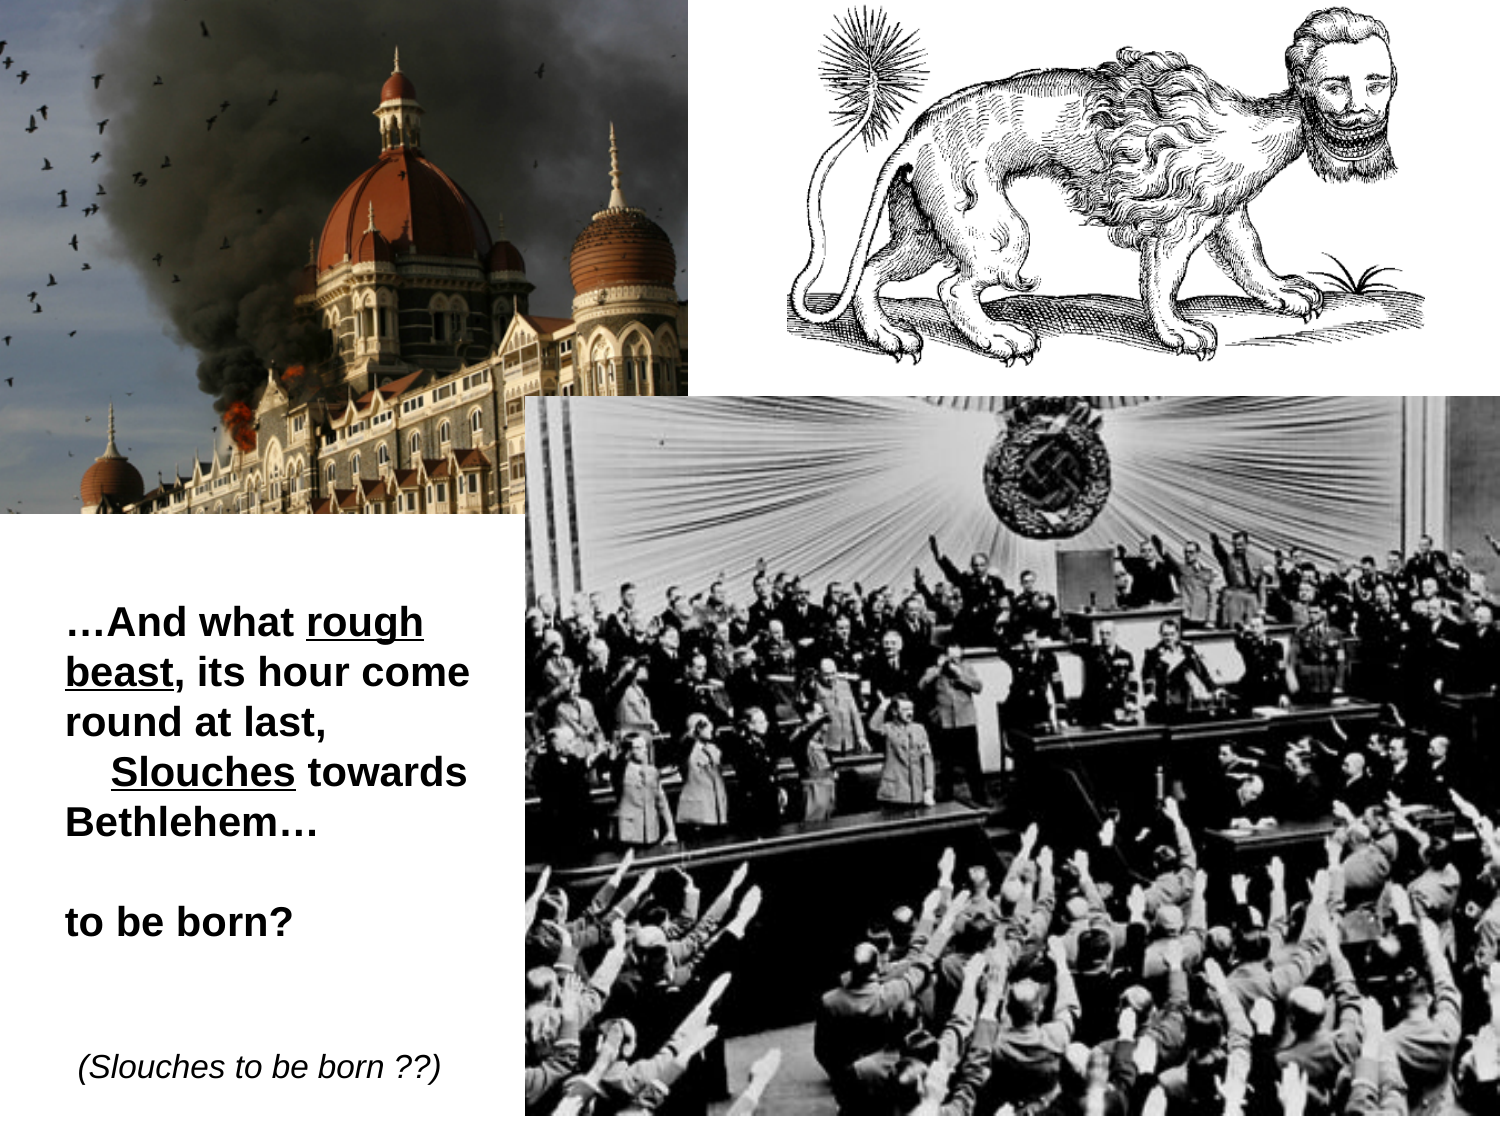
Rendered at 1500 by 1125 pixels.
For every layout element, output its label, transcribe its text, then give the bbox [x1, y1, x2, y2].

picture [787, 0, 1426, 389]
text_box …And what rough beast, its hour come round at last, Slouches towards Bethlehem… to be born? [49, 587, 500, 953]
text_box (Slouches to be born ??) [62, 1037, 458, 1093]
picture [0, 0, 1500, 1116]
